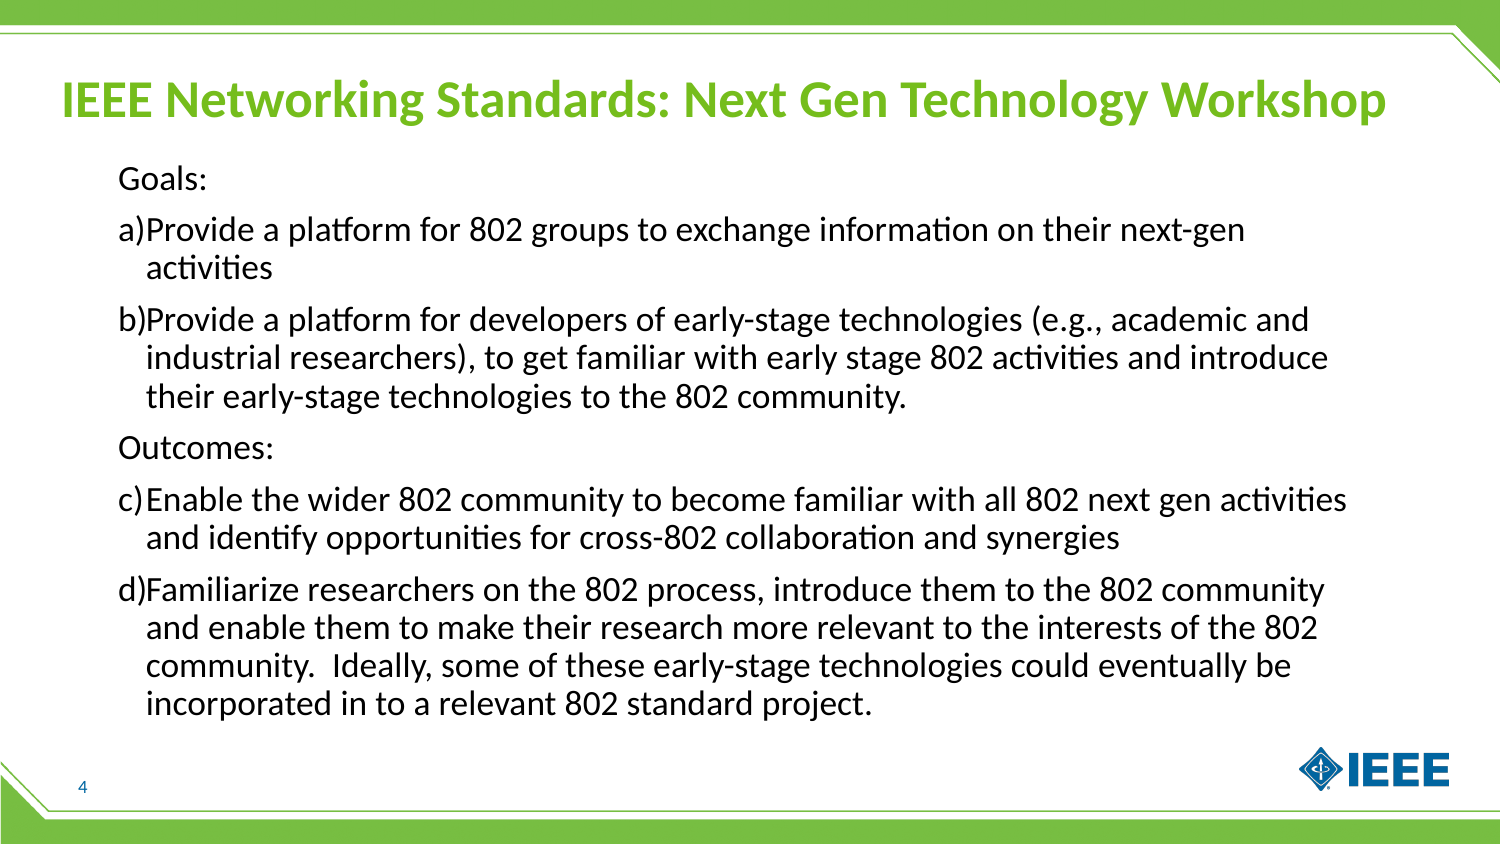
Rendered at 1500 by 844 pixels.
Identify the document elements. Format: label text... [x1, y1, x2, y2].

picture [1299, 747, 1449, 760]
picture [0, 0, 1500, 84]
slide_number 4 [63, 763, 143, 809]
list Goals: Provide a platform for 802 groups to exchange information on their next-gen activities Provide a platform for developers of early-stage technologies (e.g., academic and industrial researchers), to get familiar with early stage 802 activities and introduce their early-stage technologies to the 802 community. Outcomes: Enable the wider 802 community to become familiar with all 802 next gen activities and identify opportunities for cross-802 collaboration and synergies Familiarize researchers on the 802 process, introduce them to the 802 community and enable them to make their research more relevant to the interests of the 802 community. Ideally, some of these early-stage technologies could eventually be incorporated in to a relevant 802 standard project. [103, 152, 1397, 736]
title IEEE Networking Standards: Next Gen Technology Workshop [46, 68, 1453, 137]
picture [2, 761, 1500, 844]
